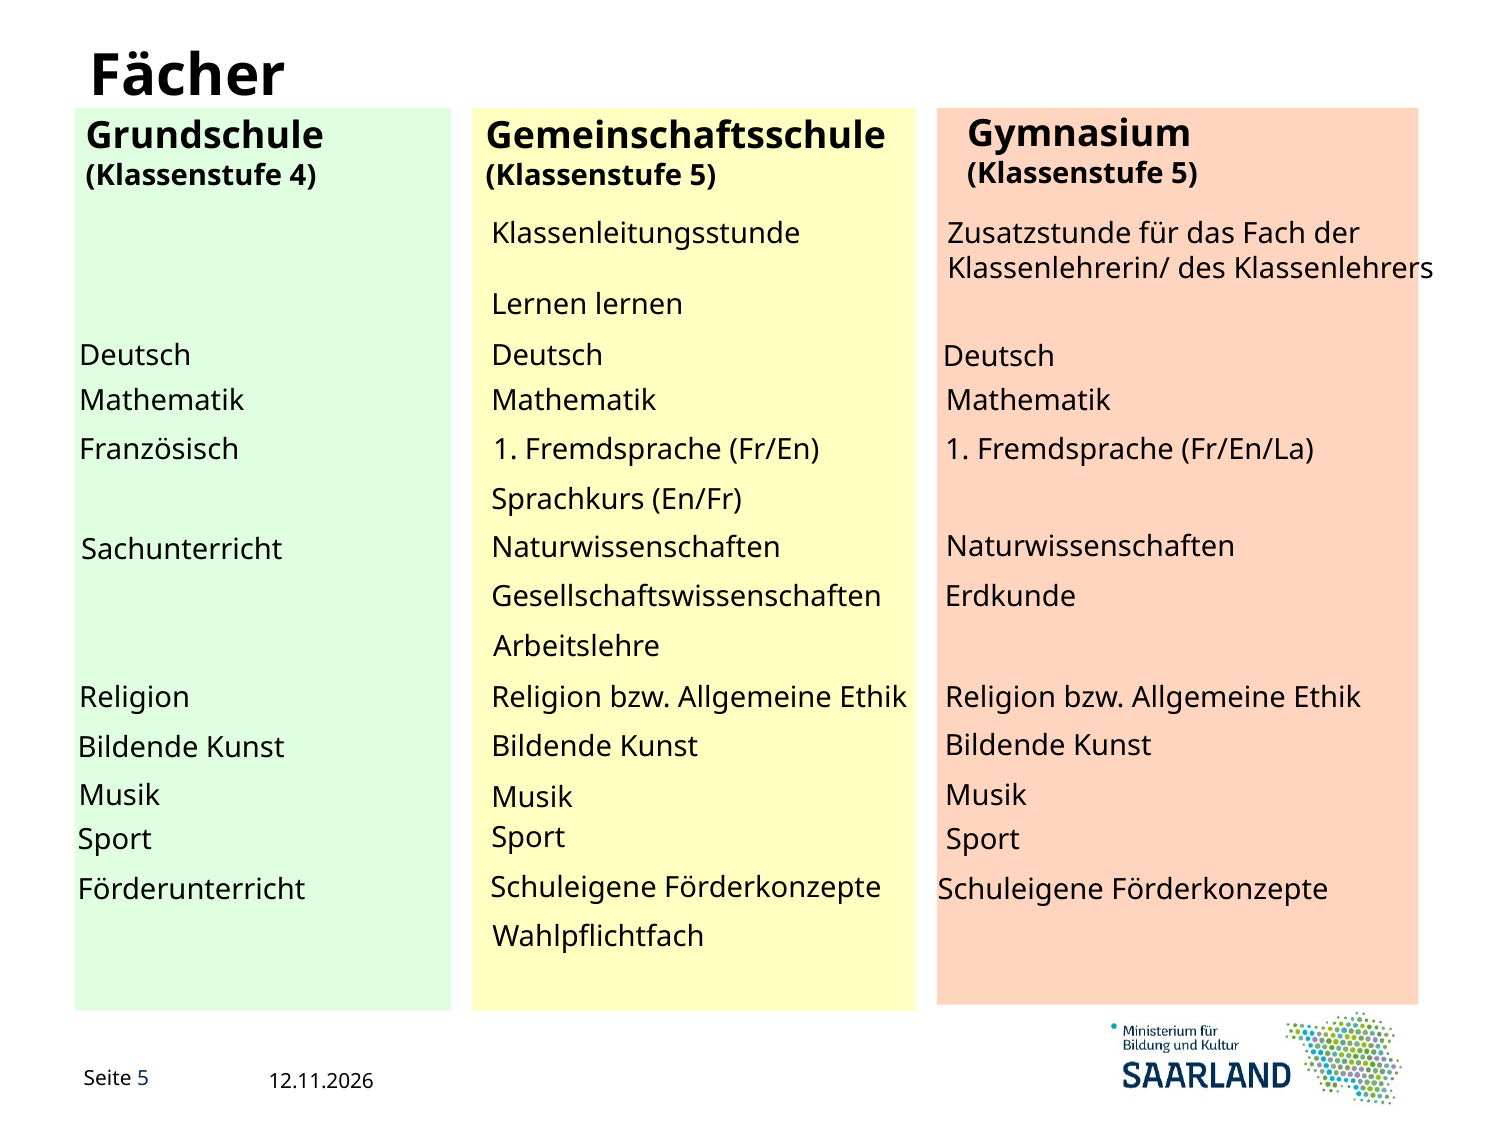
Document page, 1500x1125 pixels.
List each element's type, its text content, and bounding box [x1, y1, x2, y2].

text_box [74, 107, 451, 1011]
text_box Deutsch [64, 329, 433, 373]
text_box Sport [63, 819, 432, 863]
text_box Sprachkurs (En/Fr) [476, 472, 934, 520]
text_box Religion bzw. Allgemeine Ethik [476, 671, 930, 719]
text_box Grundschule (Klassenstufe 4) [70, 103, 340, 199]
text_box Bildende Kunst [930, 718, 1387, 768]
text_box Naturwissenschaften [931, 520, 1388, 570]
text_box Mathematik [931, 373, 1388, 424]
text_box Wahlpflichtfach [477, 909, 720, 960]
text_box Naturwissenschaften [476, 520, 931, 570]
text_box Förderunterricht [63, 863, 432, 913]
text_box Musik [63, 768, 433, 819]
text_box Bildende Kunst [476, 719, 930, 770]
text_box Fächer [74, 29, 443, 115]
text_box Schuleigene Förderkonzepte [475, 861, 897, 912]
text_box Gemeinschaftsschule (Klassenstufe 5) [470, 103, 902, 199]
text_box Gesellschaftswissenschaften [476, 570, 930, 620]
text_box [472, 107, 916, 1011]
picture [1104, 1005, 1414, 1125]
text_box Deutsch [928, 329, 1385, 380]
text_box Erdkunde [930, 570, 1387, 620]
text_box Bildende Kunst [63, 720, 432, 768]
text_box Schuleigene Förderkonzepte [922, 862, 1344, 913]
text_box Deutsch [476, 329, 928, 373]
text_box 17.11.2020 [253, 1060, 443, 1096]
text_box Mathematik [64, 373, 433, 423]
text_box Zusatzstunde für das Fach der Klassenlehrerin/ des Klassenlehrers [932, 207, 1500, 292]
text_box Sachunterricht [66, 522, 435, 573]
text_box Gymnasium (Klassenstufe 5) [952, 101, 1213, 197]
text_box 1. Fremdsprache (Fr/En/La) [930, 422, 1387, 473]
text_box [936, 107, 1419, 207]
text_box Religion [64, 671, 433, 722]
text_box Arbeitslehre [478, 619, 935, 670]
text_box Lernen lernen [476, 277, 934, 328]
text_box 1. Fremdsprache (Fr/En) [478, 423, 930, 472]
text_box Sport [476, 821, 931, 862]
text_box Französisch [64, 423, 433, 473]
text_box [936, 292, 1419, 1005]
text_box Religion bzw. Allgemeine Ethik [930, 670, 1387, 718]
text_box Musik [476, 770, 931, 821]
text_box Musik [930, 768, 1387, 819]
text_box Mathematik [476, 373, 931, 424]
text_box Sport [931, 812, 1388, 863]
text_box Klassenleitungsstunde [476, 207, 932, 257]
